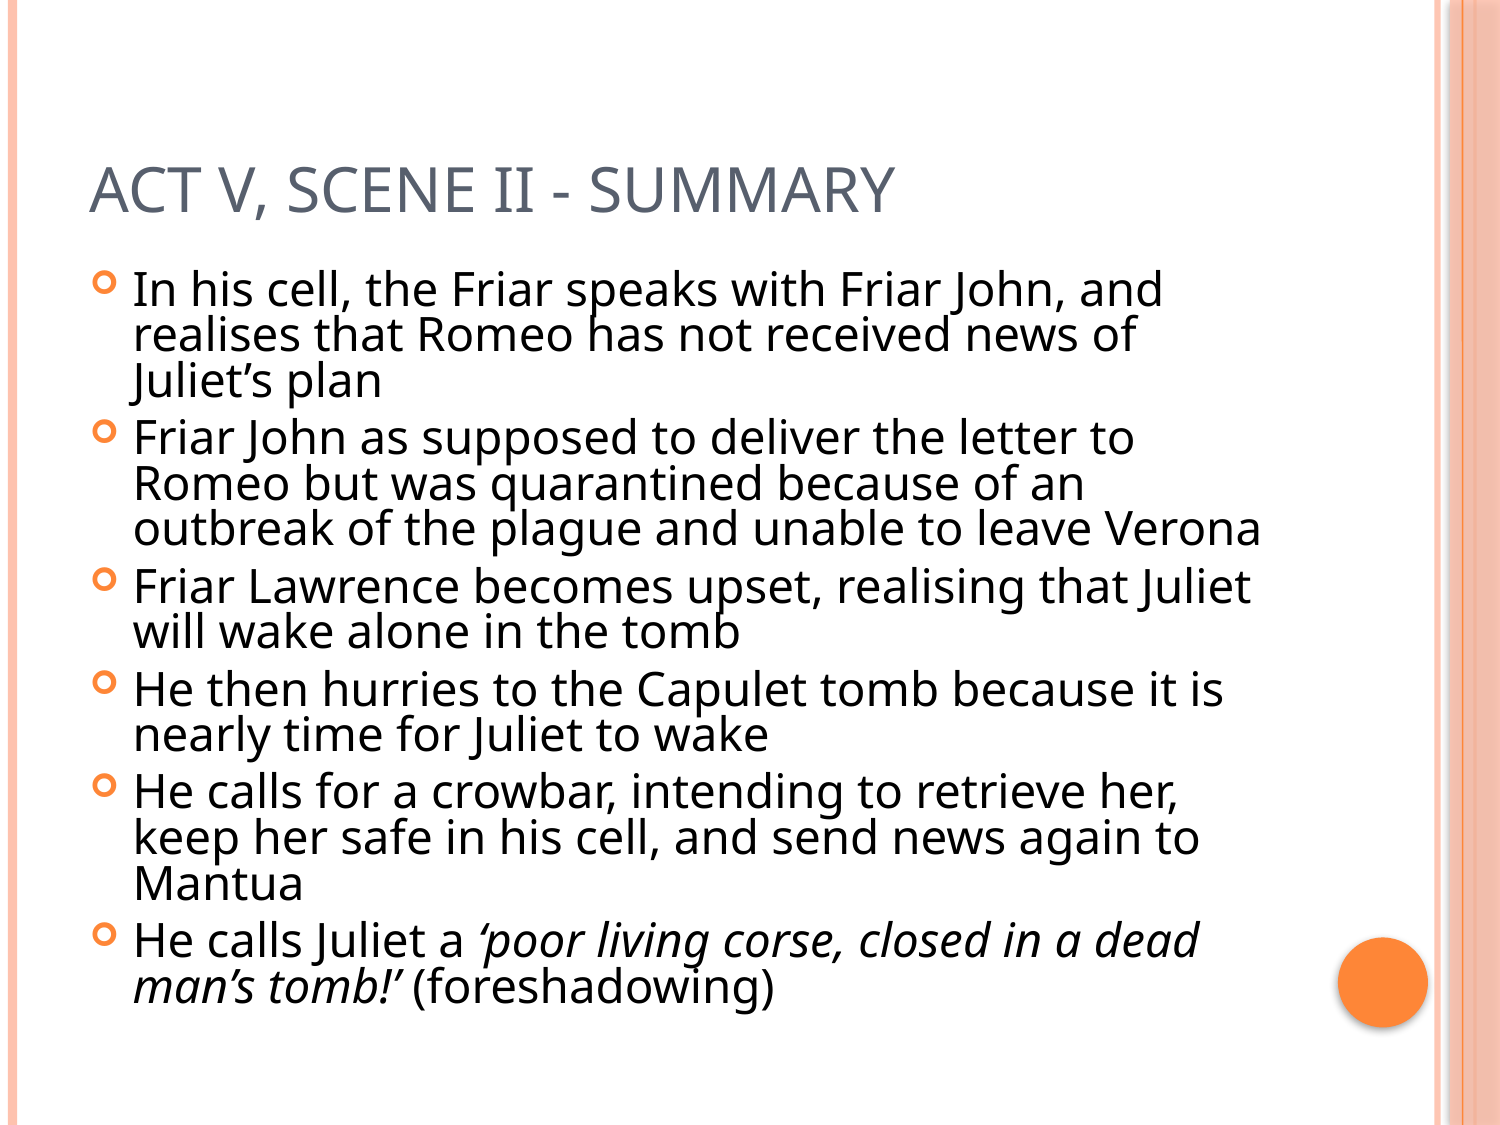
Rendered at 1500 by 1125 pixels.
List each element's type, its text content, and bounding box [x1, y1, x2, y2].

title Act V, Scene ii - Summary [75, 45, 1300, 233]
list In his cell, the Friar speaks with Friar John, and realises that Romeo has not received news of Juliet’s plan Friar John as supposed to deliver the letter to Romeo but was quarantined because of an outbreak of the plague and unable to leave Verona Friar Lawrence becomes upset, realising that Juliet will wake alone in the tomb He then hurries to the Capulet tomb because it is nearly time for Juliet to wake He calls for a crowbar, intending to retrieve her, keep her safe in his cell, and send news again to Mantua He calls Juliet a ‘poor living corse, closed in a dead man’s tomb!’ (foreshadowing) [75, 262, 1300, 1062]
